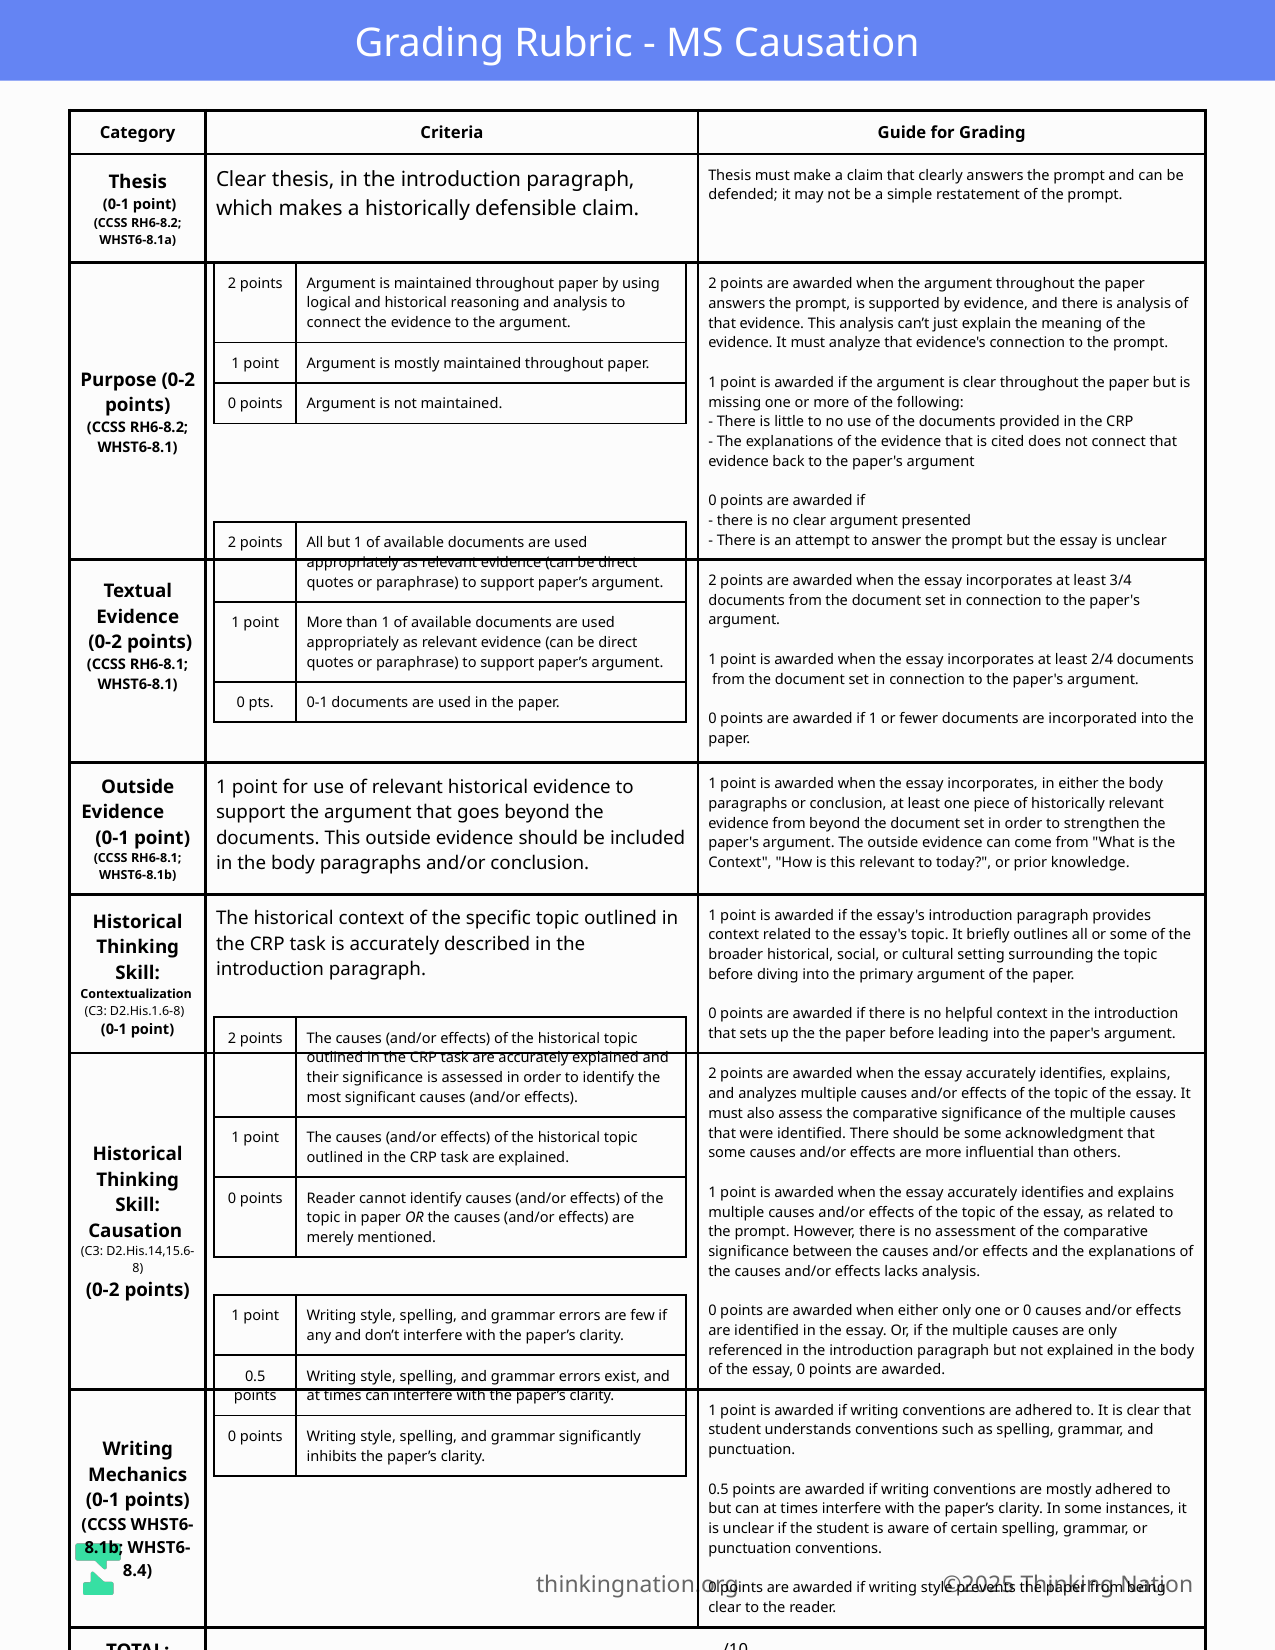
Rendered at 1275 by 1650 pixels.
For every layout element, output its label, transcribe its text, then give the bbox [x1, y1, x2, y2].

table_cell The historical context of the specific topic outlined in the CRP task is accurately described in the introduction paragraph. [207, 896, 697, 1052]
table_header 1 point [215, 1296, 295, 1354]
table_header All but 1 of available documents are used appropriately as relevant evidence (can be direct quotes or paraphrase) to support paper’s argument. [297, 523, 685, 601]
table_cell 0 points [215, 1178, 295, 1256]
table_cell 0 pts. [215, 683, 295, 721]
table_cell Outside Evidence (0-1 point) (CCSS RH6-8.1; WHST6-8.1b) [71, 764, 204, 893]
table_cell Writing style, spelling, and grammar errors exist, and at times can interfere with the paper’s clarity. [297, 1356, 685, 1415]
table_header 2 points [215, 1018, 295, 1116]
table_cell Writing Mechanics (0-1 points) (CCSS WHST6-8.1b; WHST6-8.4) [71, 1391, 204, 1626]
table_cell Clear thesis, in the introduction paragraph, which makes a historically defensible claim. [207, 155, 697, 261]
table_cell 1 point [215, 343, 295, 382]
table_cell 0.5 points [215, 1356, 295, 1415]
table_cell Reader cannot identify causes (and/or effects) of the topic in paper OR the causes (and/or effects) are merely mentioned. [297, 1178, 685, 1256]
table_cell 1 point [215, 603, 295, 681]
table_header Guide for Grading [699, 112, 1204, 153]
table_cell Thesis must make a claim that clearly answers the prompt and can be defended; it may not be a simple restatement of the prompt. [699, 155, 1204, 261]
table_cell [207, 561, 697, 761]
table_cell [207, 264, 697, 558]
table_cell 0 points [215, 1416, 295, 1475]
table_cell 0 points [215, 384, 295, 423]
table_cell 2 points are awarded when the essay accurately identifies, explains, and analyzes multiple causes and/or effects of the topic of the essay. It must also assess the comparative significance of the multiple causes that were identified. There should be some acknowledgment that some causes and/or effects are more influential than others. 1 point is awarded when the essay accurately identifies and explains multiple causes and/or effects of the topic of the essay, as related to the prompt. However, there is no assessment of the comparative significance between the causes and/or effects and the explanations of the causes and/or effects lacks analysis. 0 points are awarded when either only one or 0 causes and/or effects are identified in the essay. Or, if the multiple causes are only referenced in the introduction paragraph but not explained in the body of the essay, 0 points are awarded. [699, 1054, 1204, 1388]
table_header Writing style, spelling, and grammar errors are few if any and don’t interfere with the paper’s clarity. [297, 1296, 685, 1354]
table_header The causes (and/or effects) of the historical topic outlined in the CRP task are accurately explained and their significance is assessed in order to identify the most significant causes (and/or effects). [297, 1018, 685, 1116]
table_cell TOTAL: [71, 1629, 204, 1650]
table_header Criteria [207, 112, 697, 153]
table_cell 2 points are awarded when the argument throughout the paper answers the prompt, is supported by evidence, and there is analysis of that evidence. This analysis can’t just explain the meaning of the evidence. It must analyze that evidence's connection to the prompt. 1 point is awarded if the argument is clear throughout the paper but is missing one or more of the following: - There is little to no use of the documents provided in the CRP - The explanations of the evidence that is cited does not connect that evidence back to the paper's argument 0 points are awarded if - there is no clear argument presented - There is an attempt to answer the prompt but the essay is unclear [699, 264, 1204, 558]
table_cell ________/10 [207, 1629, 1204, 1650]
table_header Argument is maintained throughout paper by using logical and historical reasoning and analysis to connect the evidence to the argument. [297, 263, 685, 342]
table_cell 0-1 documents are used in the paper. [297, 683, 685, 721]
table_cell Argument is mostly maintained throughout paper. [297, 343, 685, 382]
table_cell Historical Thinking Skill: Causation (C3: D2.His.14,15.6-8) (0-2 points) [71, 1054, 204, 1388]
table_header 2 points [215, 263, 295, 342]
table_cell The causes (and/or effects) of the historical topic outlined in the CRP task are explained. [297, 1118, 685, 1176]
text_box Grading Rubric - MS Causation [0, 0, 1275, 81]
table_cell 1 point [215, 1118, 295, 1176]
table_cell 1 point is awarded if the essay's introduction paragraph provides context related to the essay's topic. It briefly outlines all or some of the broader historical, social, or cultural setting surrounding the topic before diving into the primary argument of the paper. 0 points are awarded if there is no helpful context in the introduction that sets up the the paper before leading into the paper's argument. [699, 896, 1204, 1052]
table_cell Textual Evidence (0-2 points) (CCSS RH6-8.1; WHST6-8.1) [71, 561, 204, 761]
table_cell 1 point is awarded if writing conventions are adhered to. It is clear that student understands conventions such as spelling, grammar, and punctuation. 0.5 points are awarded if writing conventions are mostly adhered to but can at times interfere with the paper’s clarity. In some instances, it is unclear if the student is aware of certain spelling, grammar, or punctuation conventions. 0 points are awarded if writing style prevents the paper from being clear to the reader. [699, 1391, 1204, 1626]
table_header Category [71, 112, 204, 153]
table_cell Argument is not maintained. [297, 384, 685, 423]
table_header 2 points [215, 523, 295, 601]
table_cell Thesis (0-1 point) (CCSS RH6-8.2; WHST6-8.1a) [71, 155, 204, 261]
picture [62, 1533, 134, 1605]
table_cell [207, 1391, 697, 1626]
table_cell Writing style, spelling, and grammar significantly inhibits the paper’s clarity. [297, 1416, 685, 1475]
table_cell Historical Thinking Skill: Contextualization (C3: D2.His.1.6-8) (0-1 point) [71, 896, 204, 1052]
table_cell 1 point is awarded when the essay incorporates, in either the body paragraphs or conclusion, at least one piece of historically relevant evidence from beyond the document set in order to strengthen the paper's argument. The outside evidence can come from "What is the Context", "How is this relevant to today?", or prior knowledge. [699, 764, 1204, 893]
table_cell 1 point for use of relevant historical evidence to support the argument that goes beyond the documents. This outside evidence should be included in the body paragraphs and/or conclusion. [207, 764, 697, 893]
table_cell More than 1 of available documents are used appropriately as relevant evidence (can be direct quotes or paraphrase) to support paper’s argument. [297, 603, 685, 681]
table_cell Purpose (0-2 points) (CCSS RH6-8.2; WHST6-8.1) [71, 264, 204, 558]
table_cell 2 points are awarded when the essay incorporates at least 3/4 documents from the document set in connection to the paper's argument. 1 point is awarded when the essay incorporates at least 2/4 documents from the document set in connection to the paper's argument. 0 points are awarded if 1 or fewer documents are incorporated into the paper. [699, 561, 1204, 761]
table_cell [207, 1054, 697, 1388]
